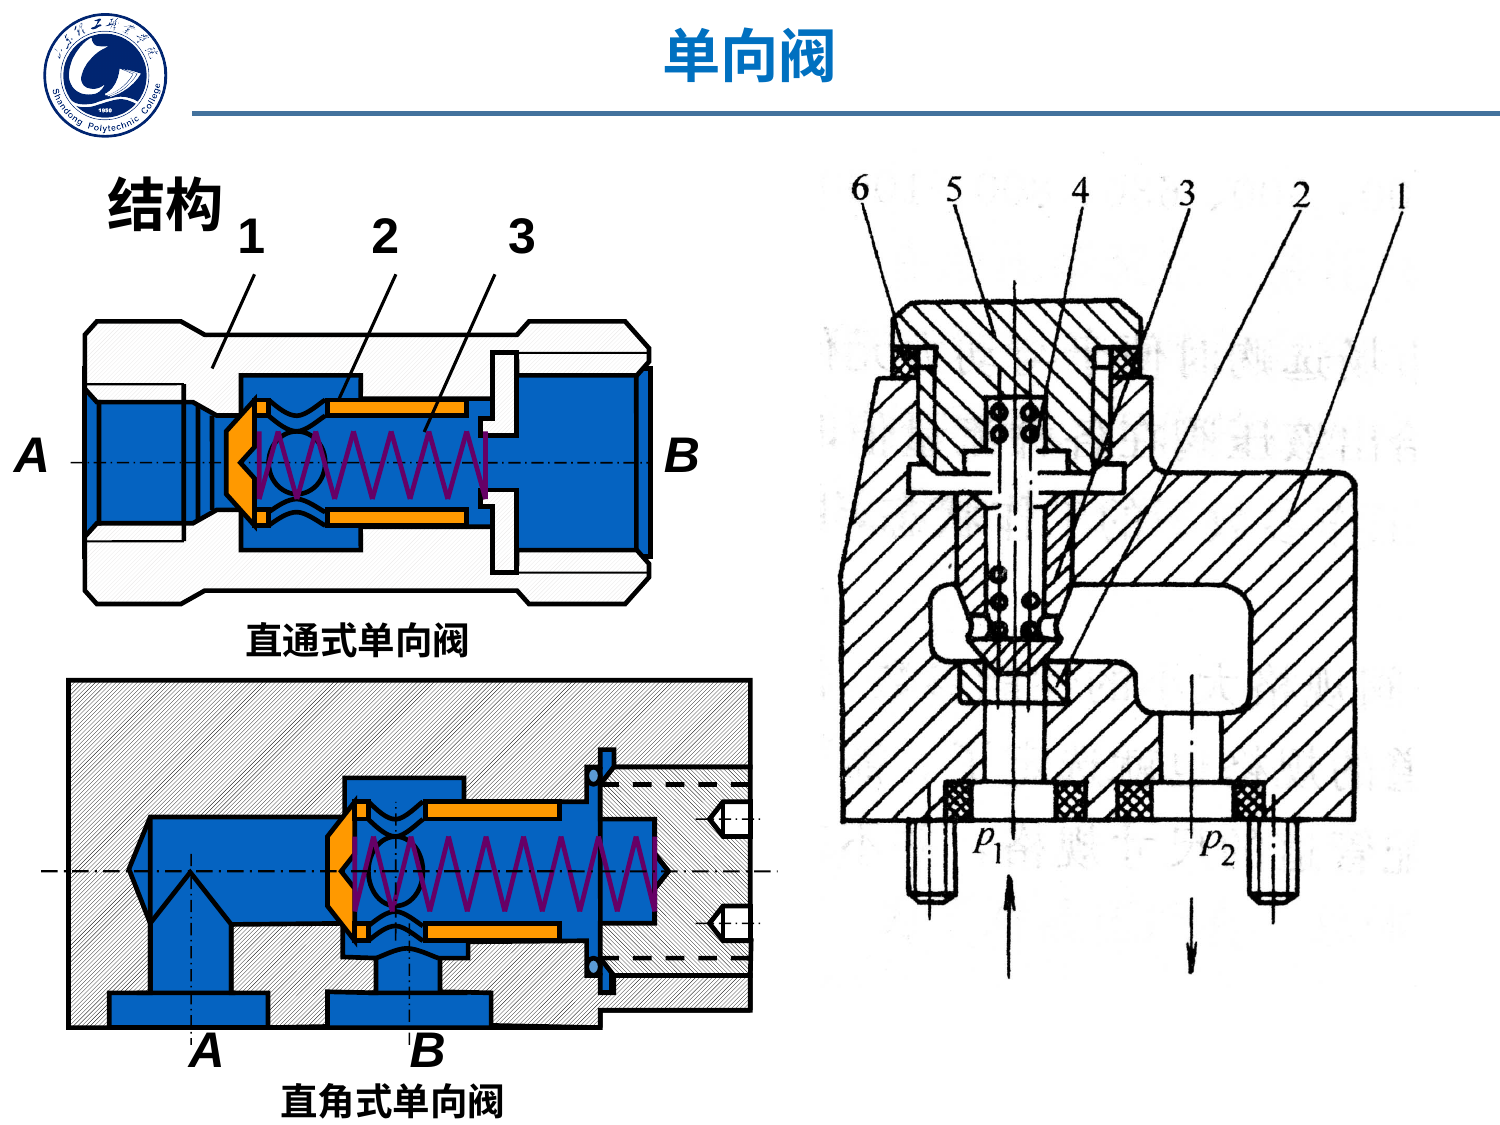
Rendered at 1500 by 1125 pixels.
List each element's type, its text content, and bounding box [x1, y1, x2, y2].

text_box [40, 679, 778, 1125]
text_box 单向阀 [178, 11, 1322, 97]
picture [820, 148, 1419, 988]
text_box 结构 [17, 160, 254, 194]
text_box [0, 195, 714, 707]
picture [43, 7, 174, 138]
